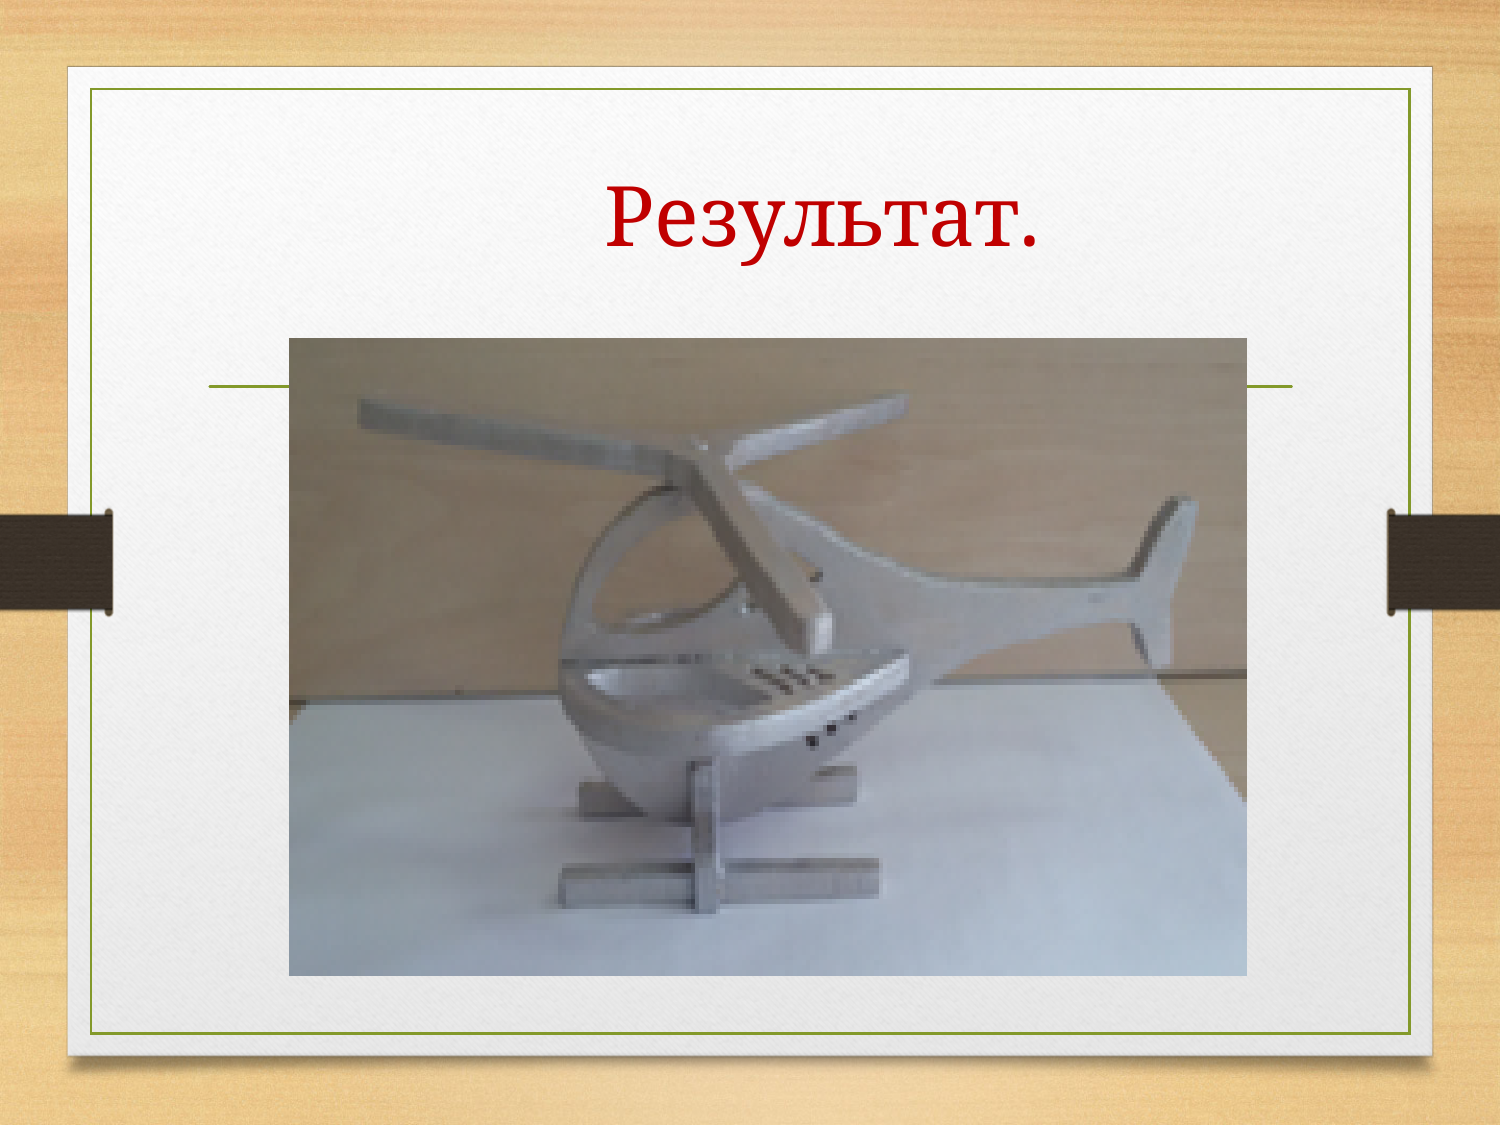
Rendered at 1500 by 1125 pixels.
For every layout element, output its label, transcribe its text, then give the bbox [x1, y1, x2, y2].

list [288, 337, 1247, 977]
title Результат. [171, 125, 1474, 301]
picture [0, 0, 1500, 1125]
